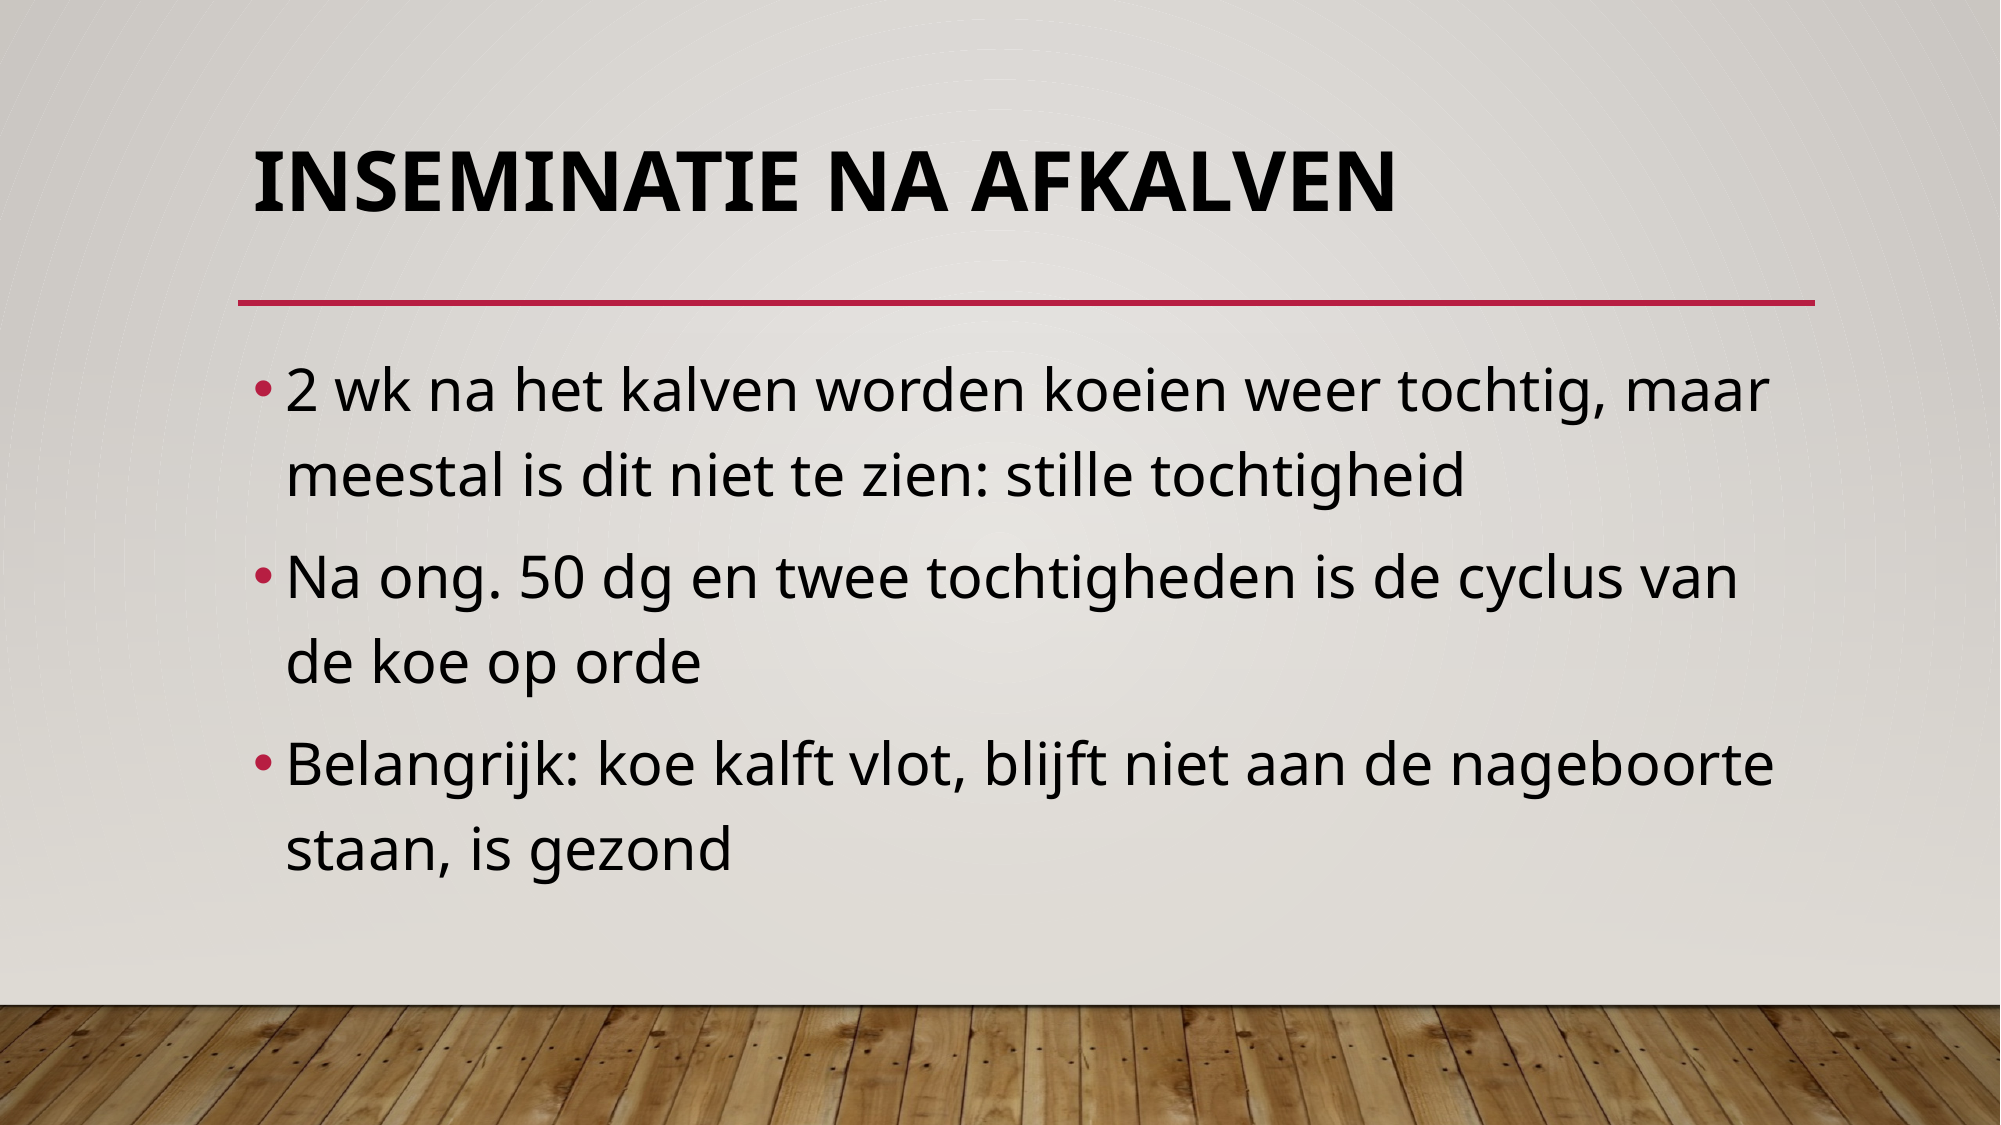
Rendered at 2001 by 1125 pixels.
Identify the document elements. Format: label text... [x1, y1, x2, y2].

title Inseminatie na afkalven [238, 131, 1814, 305]
picture [0, 1005, 2000, 1125]
list 2 wk na het kalven worden koeien weer tochtig, maar meestal is dit niet te zien: stille tochtigheid Na ong. 50 dg en twee tochtigheden is de cyclus van de koe op orde Belangrijk: koe kalft vlot, blijft niet aan de nageboorte staan, is gezond [238, 330, 1814, 897]
